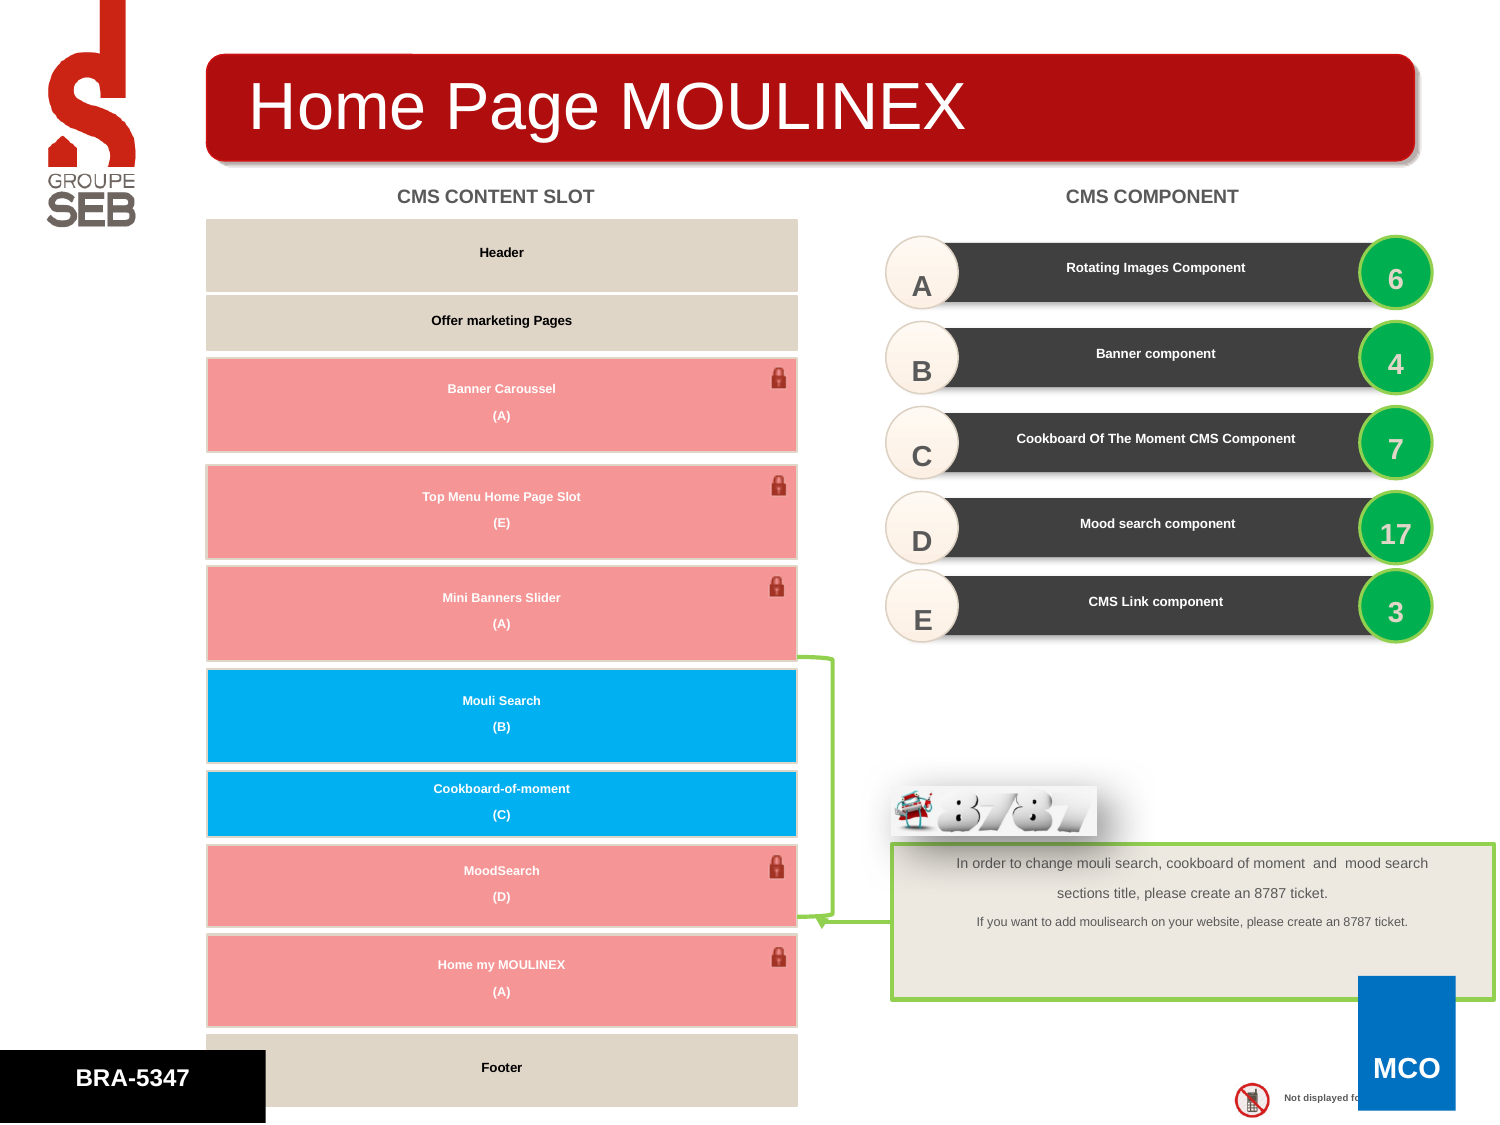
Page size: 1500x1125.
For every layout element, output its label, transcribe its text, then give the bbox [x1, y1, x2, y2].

text_box Footer [204, 1034, 799, 1108]
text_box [885, 491, 1433, 565]
text_box E [885, 571, 959, 643]
text_box BRA-5347 [0, 1050, 266, 1123]
text_box CMS Component [981, 172, 1324, 228]
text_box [885, 406, 1433, 480]
text_box CMS Link component [945, 576, 1373, 636]
text_box 3 [1358, 571, 1433, 643]
picture [891, 786, 1097, 836]
text_box MCO [1358, 1011, 1456, 1111]
picture [0, 0, 182, 266]
text_box [797, 656, 833, 917]
title Home Page MOULINEX [234, 56, 1400, 149]
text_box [206, 934, 798, 1028]
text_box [206, 464, 798, 560]
text_box Header [204, 218, 799, 293]
text_box Not displayed for mobile [1271, 1082, 1500, 1117]
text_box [206, 566, 798, 661]
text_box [885, 236, 1433, 309]
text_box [832, 786, 1495, 1004]
text_box Mouli Search (B) [204, 667, 797, 765]
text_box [206, 357, 798, 453]
text_box Cookboard-of-moment (C) [204, 769, 797, 839]
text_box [206, 844, 798, 927]
text_box CMS Content Slot [218, 172, 774, 228]
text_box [885, 321, 1433, 394]
text_box Offer marketing Pages [204, 294, 799, 352]
picture [1233, 1081, 1270, 1118]
